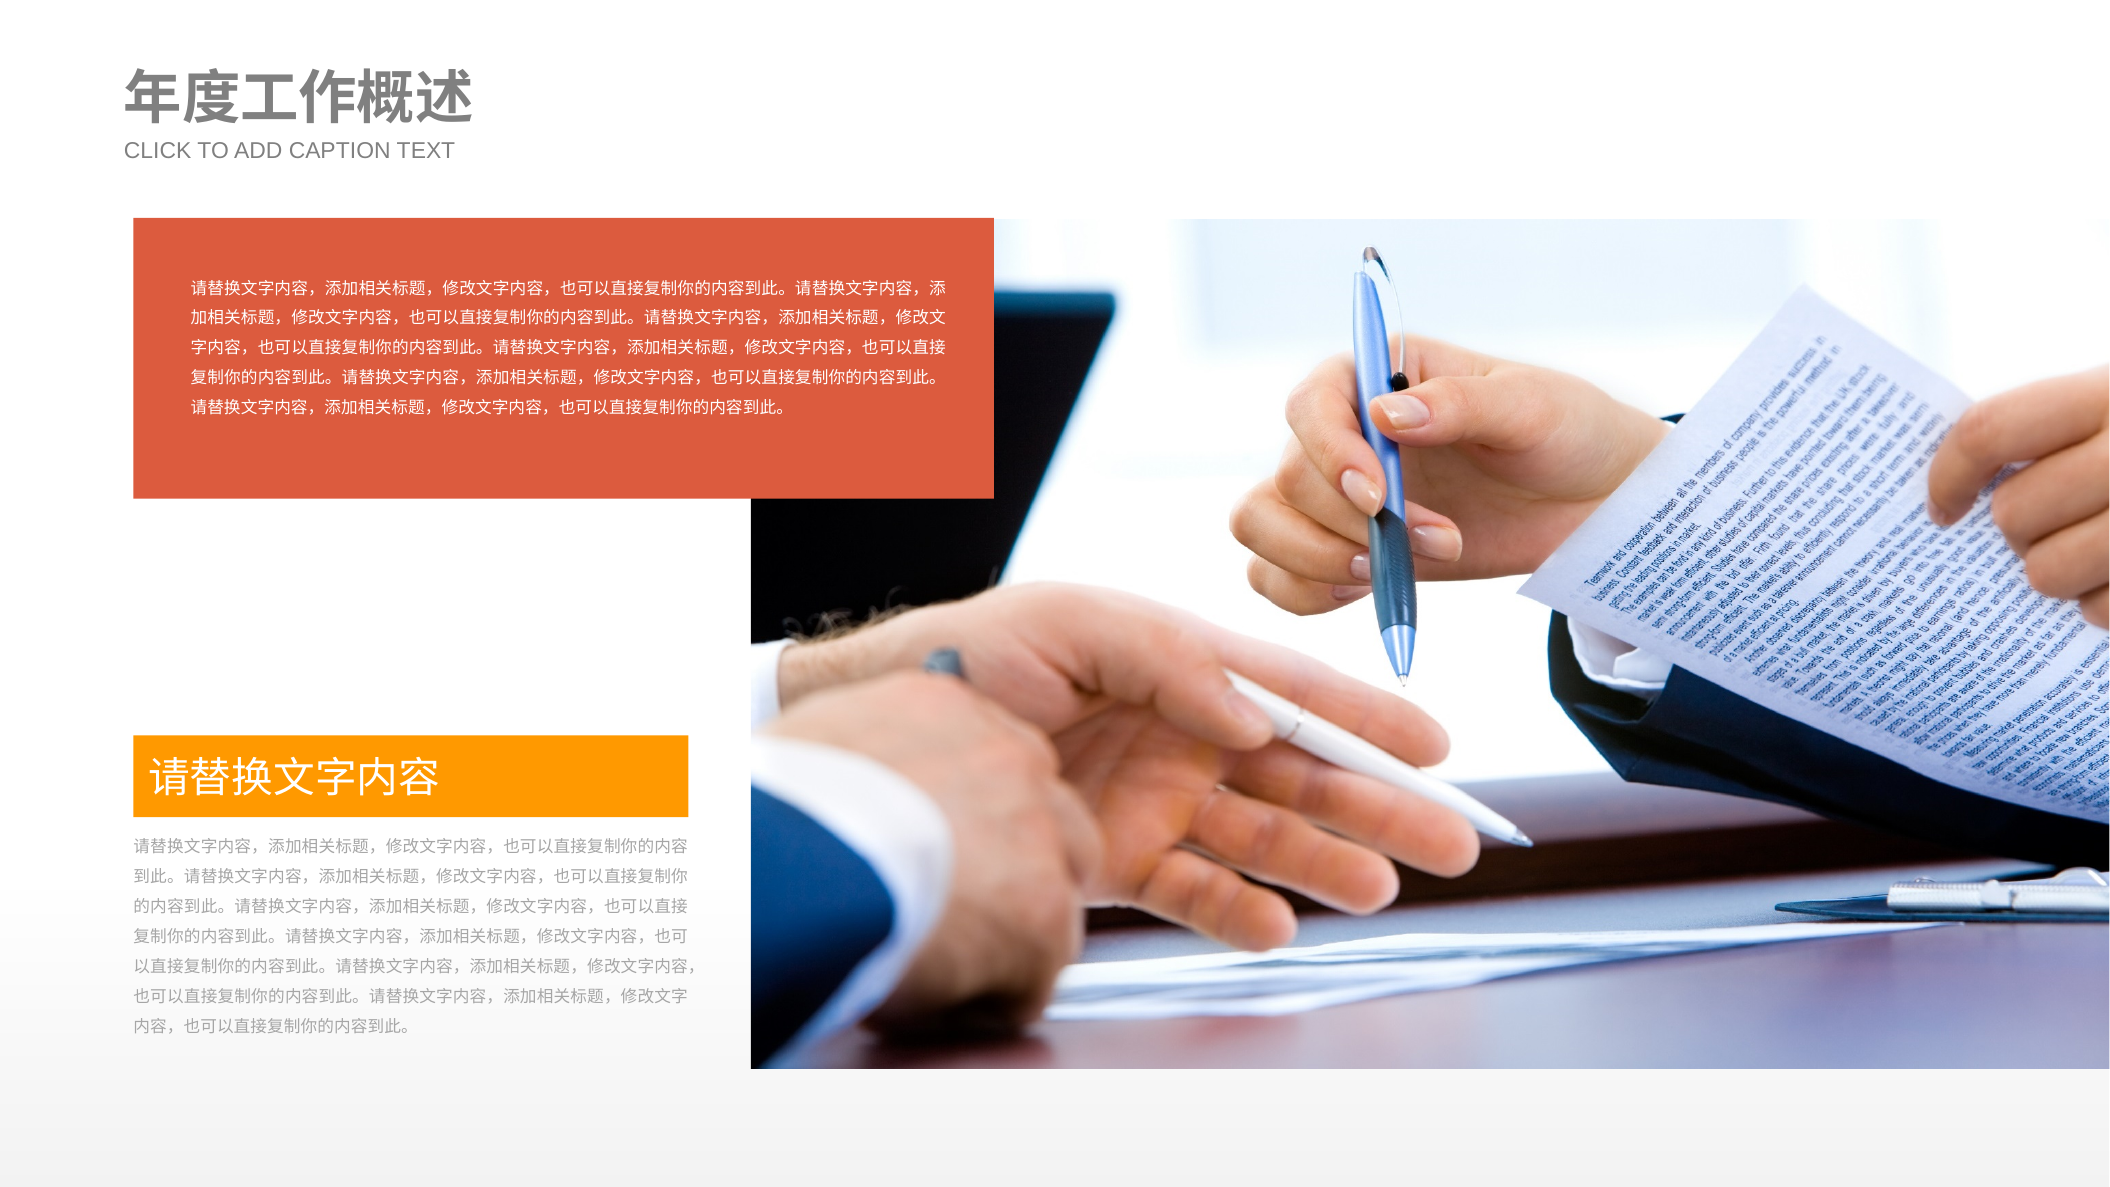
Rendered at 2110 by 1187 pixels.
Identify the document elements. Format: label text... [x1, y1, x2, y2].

text_box 请替换文字内容，添加相关标题，修改文字内容，也可以直接复制你的内容到此。请替换文字内容，添加相关标题，修改文字内容，也可以直接复制你的内容到此。请替换文字内容，添加相关标题，修改文字内容，也可以直接复制你的内容到此。请替换文字内容，添加相关标题，修改文字内容，也可以直接复制你的内容到此。请替换文字内容，添加相关标题，修改文字内容，也可以直接复制你的内容到此。请替换文字内容，添加相关标题，修改文字内容，也可以直接复制你的内容到此。 [133, 825, 689, 1036]
text_box [132, 217, 995, 500]
text_box 年度工作概述 [123, 60, 503, 131]
text_box 请替换文字内容 [132, 734, 689, 818]
text_box 请替换文字内容，添加相关标题，修改文字内容，也可以直接复制你的内容到此。请替换文字内容，添加相关标题，修改文字内容，也可以直接复制你的内容到此。请替换文字内容，添加相关标题，修改文字内容，也可以直接复制你的内容到此。请替换文字内容，添加相关标题，修改文字内容，也可以直接复制你的内容到此。请替换文字内容，添加相关标题，修改文字内容，也可以直接复制你的内容到此。请替换文字内容，添加相关标题，修改文字内容，也可以直接复制你的内容到此。 [190, 267, 947, 418]
text_box [750, 218, 2110, 1069]
text_box CLICK TO ADD CAPTION TEXT [123, 135, 503, 163]
